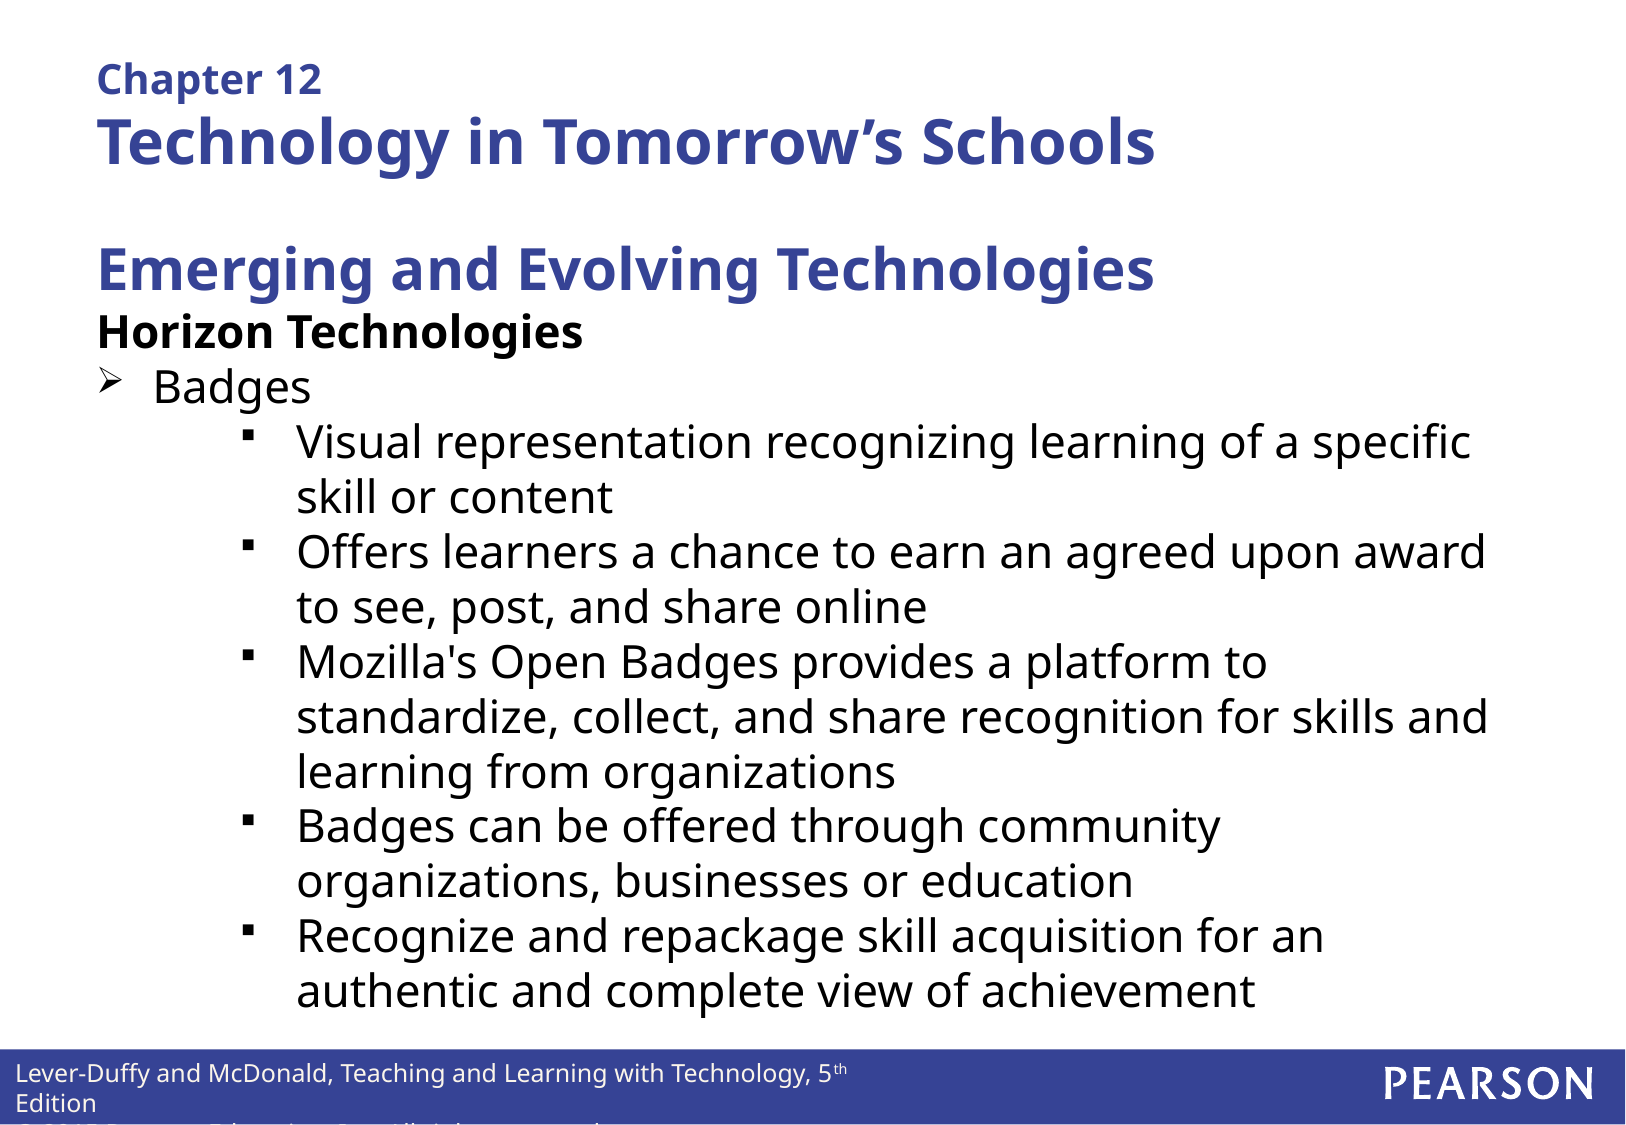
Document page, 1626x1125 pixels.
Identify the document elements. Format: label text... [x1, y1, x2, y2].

title Chapter 12 Technology in Tomorrow’s Schools [81, 45, 1544, 224]
list Emerging and Evolving Technologies Horizon Technologies Badges Visual representation recognizing learning of a specific skill or content Offers learners a chance to earn an agreed upon award to see, post, and share online Mozilla's Open Badges provides a platform to standardize, collect, and share recognition for skills and learning from organizations Badges can be offered through community organizations, businesses or education Recognize and repackage skill acquisition for an authentic and complete view of achievement [81, 224, 1544, 1005]
